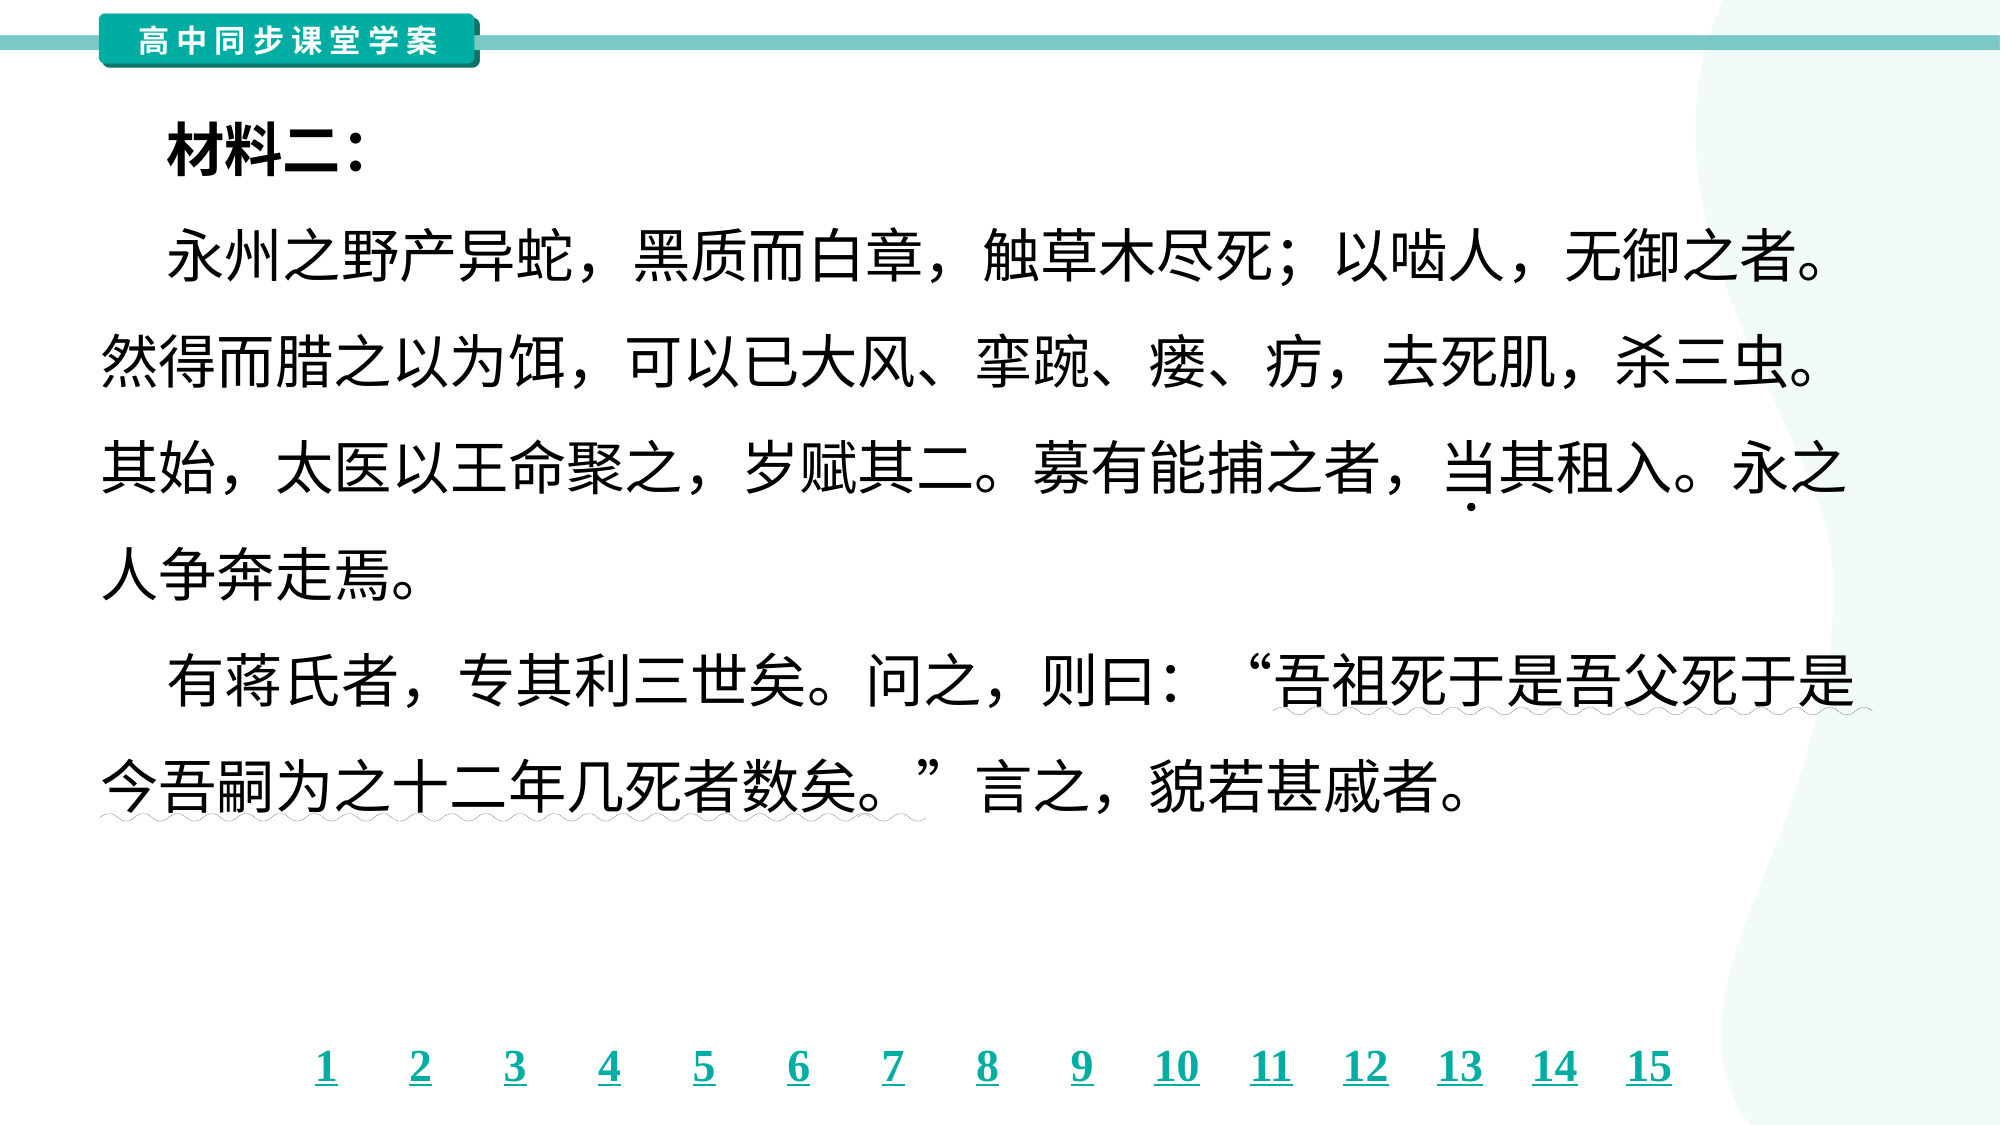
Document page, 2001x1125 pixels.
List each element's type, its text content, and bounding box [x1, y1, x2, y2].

picture [0, 0, 2000, 1125]
text_box [1467, 502, 1476, 512]
text_box 材料二： 永州之野产异蛇，黑质而白章，触草木尽死；以啮人，无御之者。 然得而腊之以为饵，可以已大风、挛踠、瘘、疠，去死肌，杀三虫。 其始，太医以王命聚之，岁赋其二。募有能捕之者，当其租入。永之 人争奔走焉。 有蒋氏者，专其利三世矣。问之，则曰：“吾祖死于是吾父死于是 今吾嗣为之十二年几死者数矣。”言之，貌若甚戚者。 [100, 76, 1899, 821]
